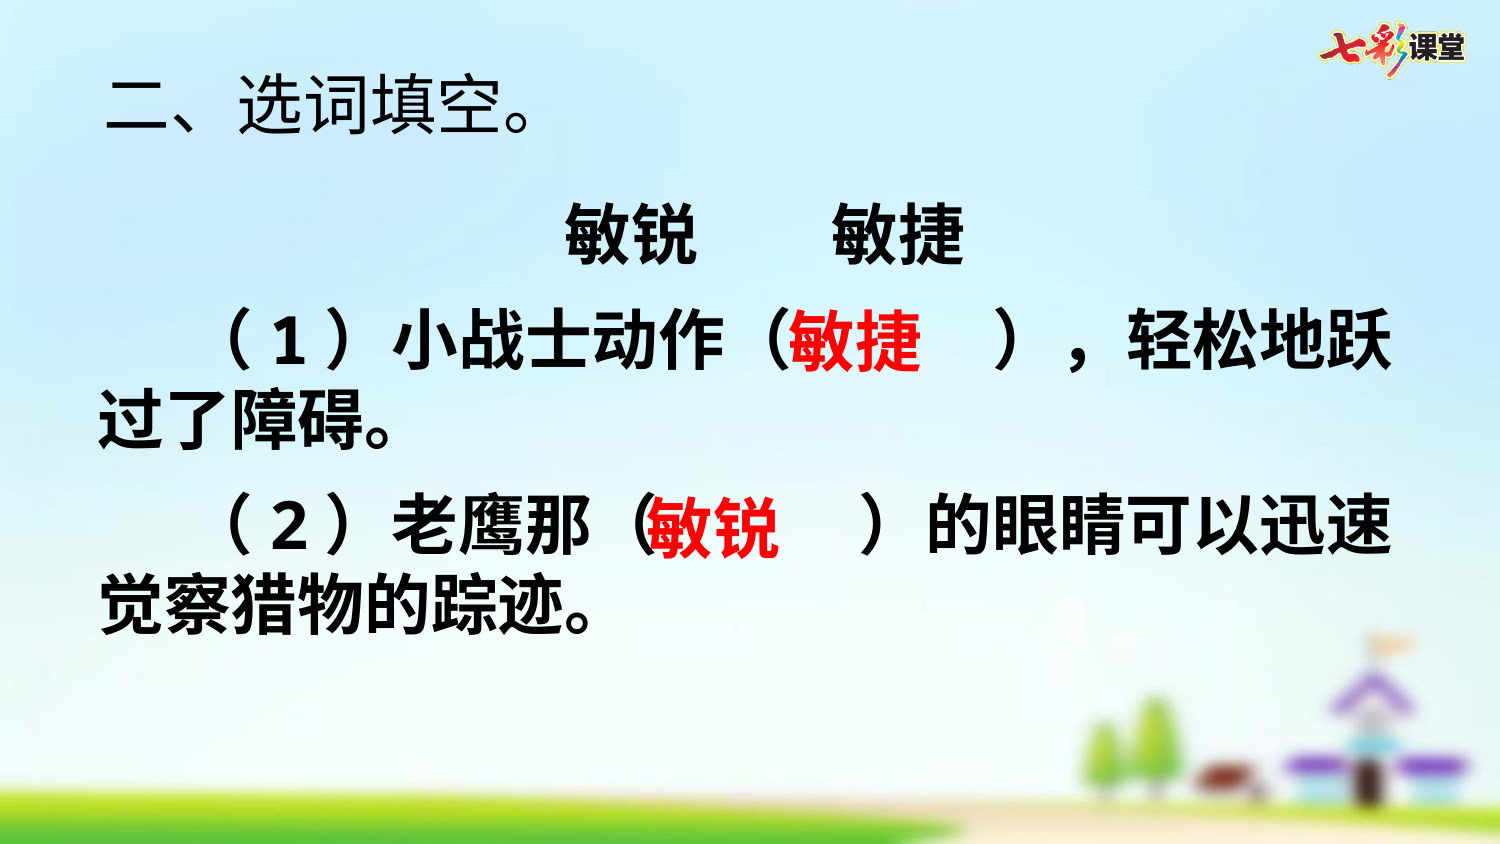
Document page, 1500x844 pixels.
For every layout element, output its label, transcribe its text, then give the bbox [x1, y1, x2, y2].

text_box 二、选词填空。 [88, 55, 880, 151]
text_box 敏捷 [773, 291, 987, 387]
text_box 敏锐 敏捷 （1）小战士动作（ ），轻松地跃过了障碍。 （2）老鹰那（ ）的眼睛可以迅速觉察猎物的踪迹。 [82, 185, 1447, 651]
text_box 敏锐 [631, 479, 821, 575]
picture [0, 0, 1500, 844]
